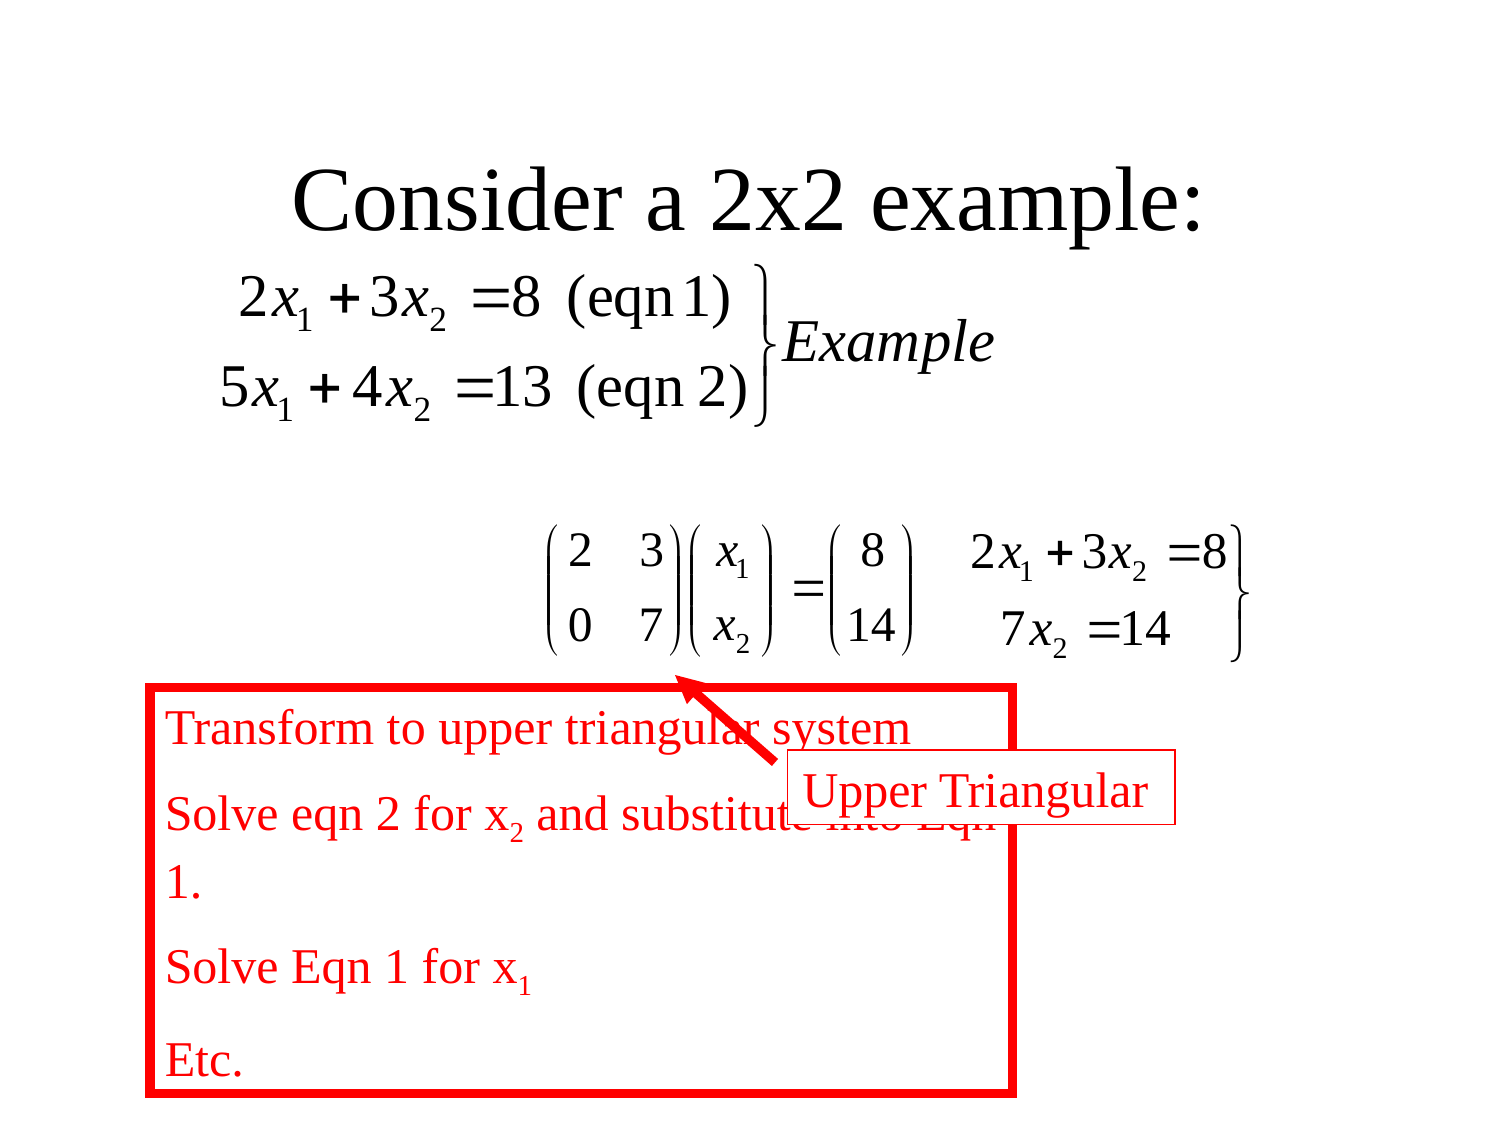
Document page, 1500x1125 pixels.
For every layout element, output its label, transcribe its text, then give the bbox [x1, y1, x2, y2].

title Consider a 2x2 example: [112, 99, 1388, 288]
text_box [674, 674, 1176, 827]
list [962, 512, 1263, 676]
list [537, 512, 926, 670]
text_box Transform to upper triangular system Solve eqn 2 for x2 and substitute into Eqn 1. Solve Eqn 1 for x1 Etc. [150, 687, 1013, 1094]
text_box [212, 249, 1022, 442]
